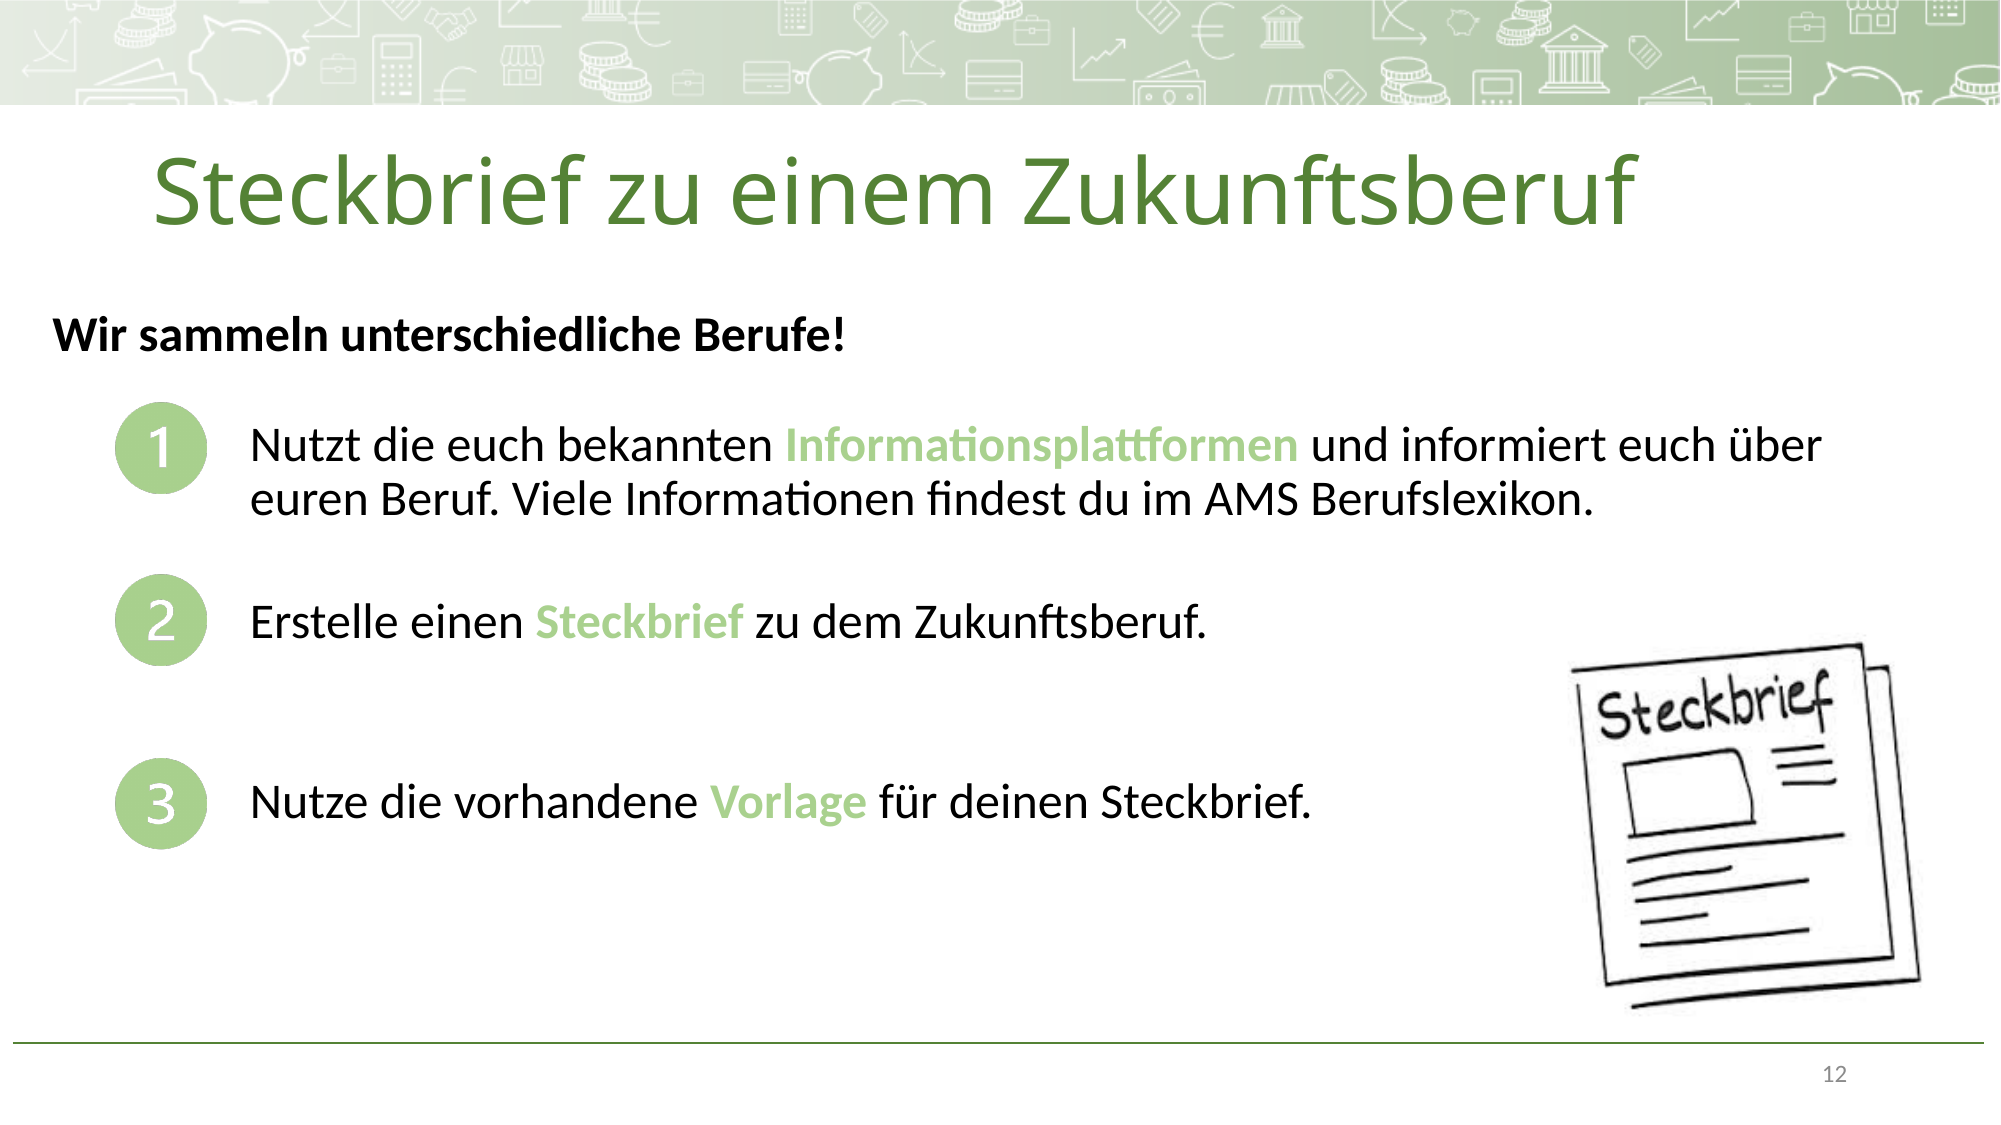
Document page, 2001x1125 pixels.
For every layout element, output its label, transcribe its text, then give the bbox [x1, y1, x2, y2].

picture [103, 562, 219, 678]
text_box Wir sammeln unterschiedliche Berufe! [37, 293, 2000, 369]
picture [103, 746, 219, 861]
picture [0, 0, 2000, 105]
title Steckbrief zu einem Zukunftsberuf [137, 111, 1863, 278]
list Nutzt die euch bekannten Informationsplattformen und informiert euch über euren Beruf. Viele Informationen findest du im AMS Berufslexikon. Erstelle einen Steckbrief zu dem Zukunftsberuf. Nutze die vorhandene Vorlage für deinen Steckbrief. [160, 411, 1886, 1125]
picture [1554, 619, 1941, 1029]
picture [103, 390, 219, 506]
